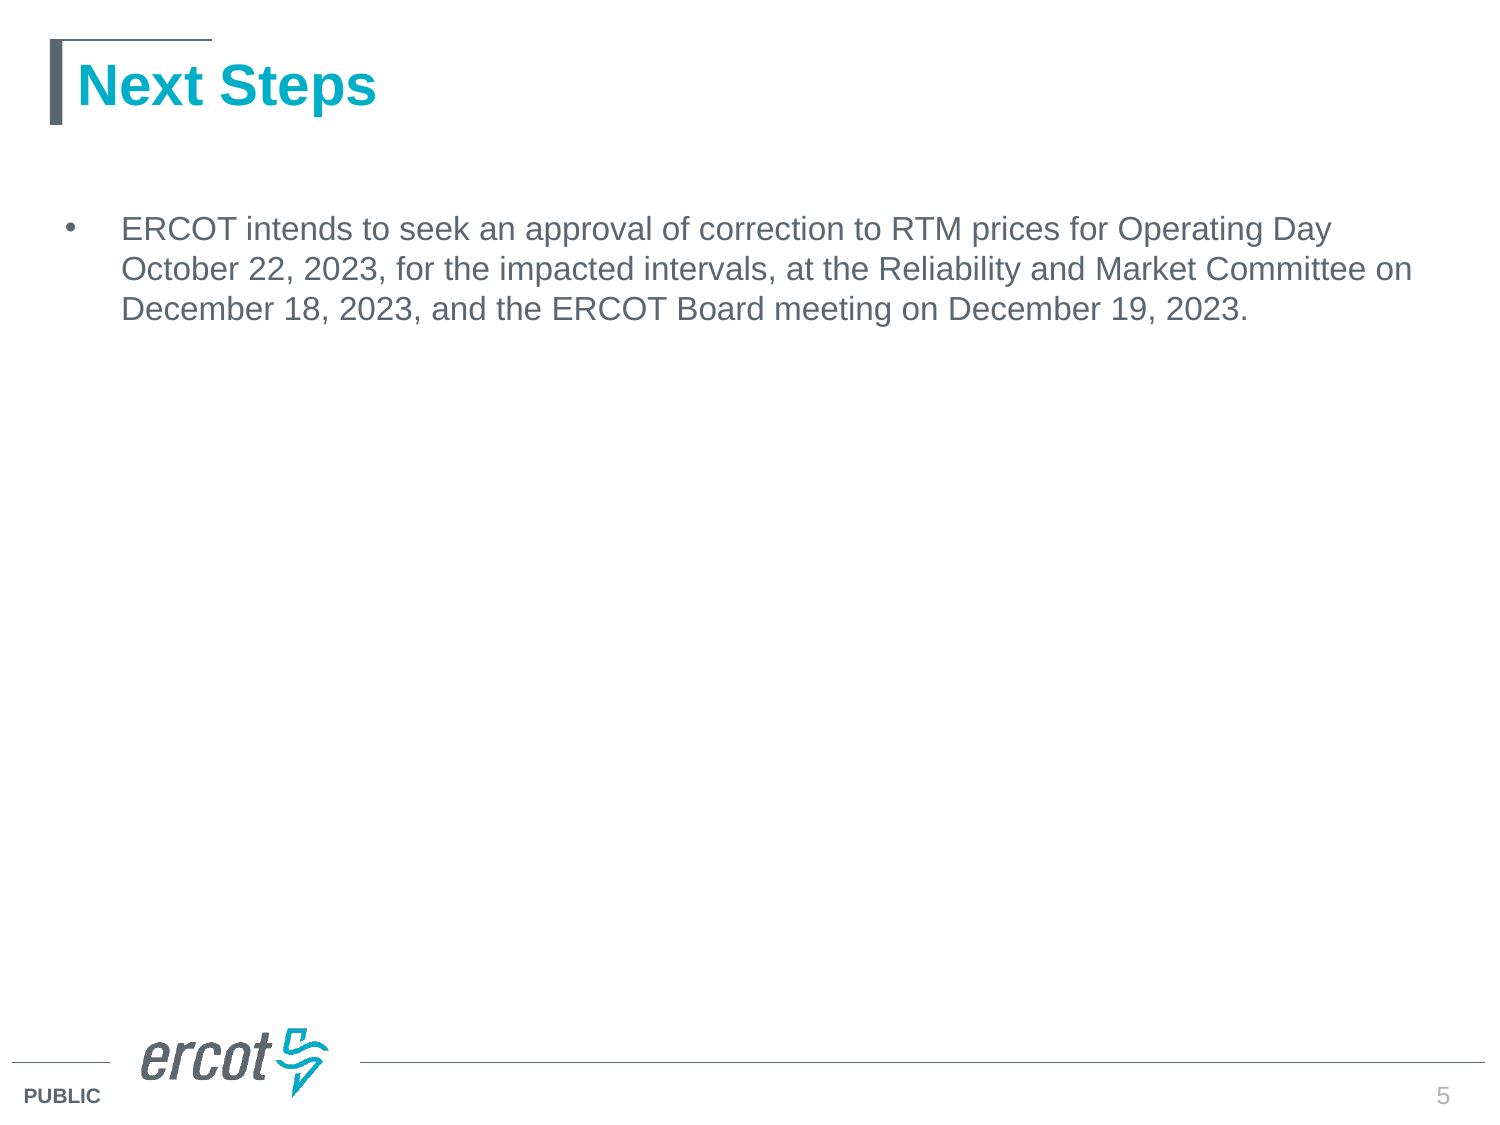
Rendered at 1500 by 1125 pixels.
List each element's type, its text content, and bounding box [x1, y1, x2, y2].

slide_number 5 [1400, 1076, 1488, 1113]
title Next Steps [62, 39, 1450, 125]
picture [137, 1024, 332, 1100]
list ERCOT intends to seek an approval of correction to RTM prices for Operating Day October 22, 2023, for the impacted intervals, at the Reliability and Market Committee on December 18, 2023, and the ERCOT Board meeting on December 19, 2023. [50, 200, 1450, 1000]
